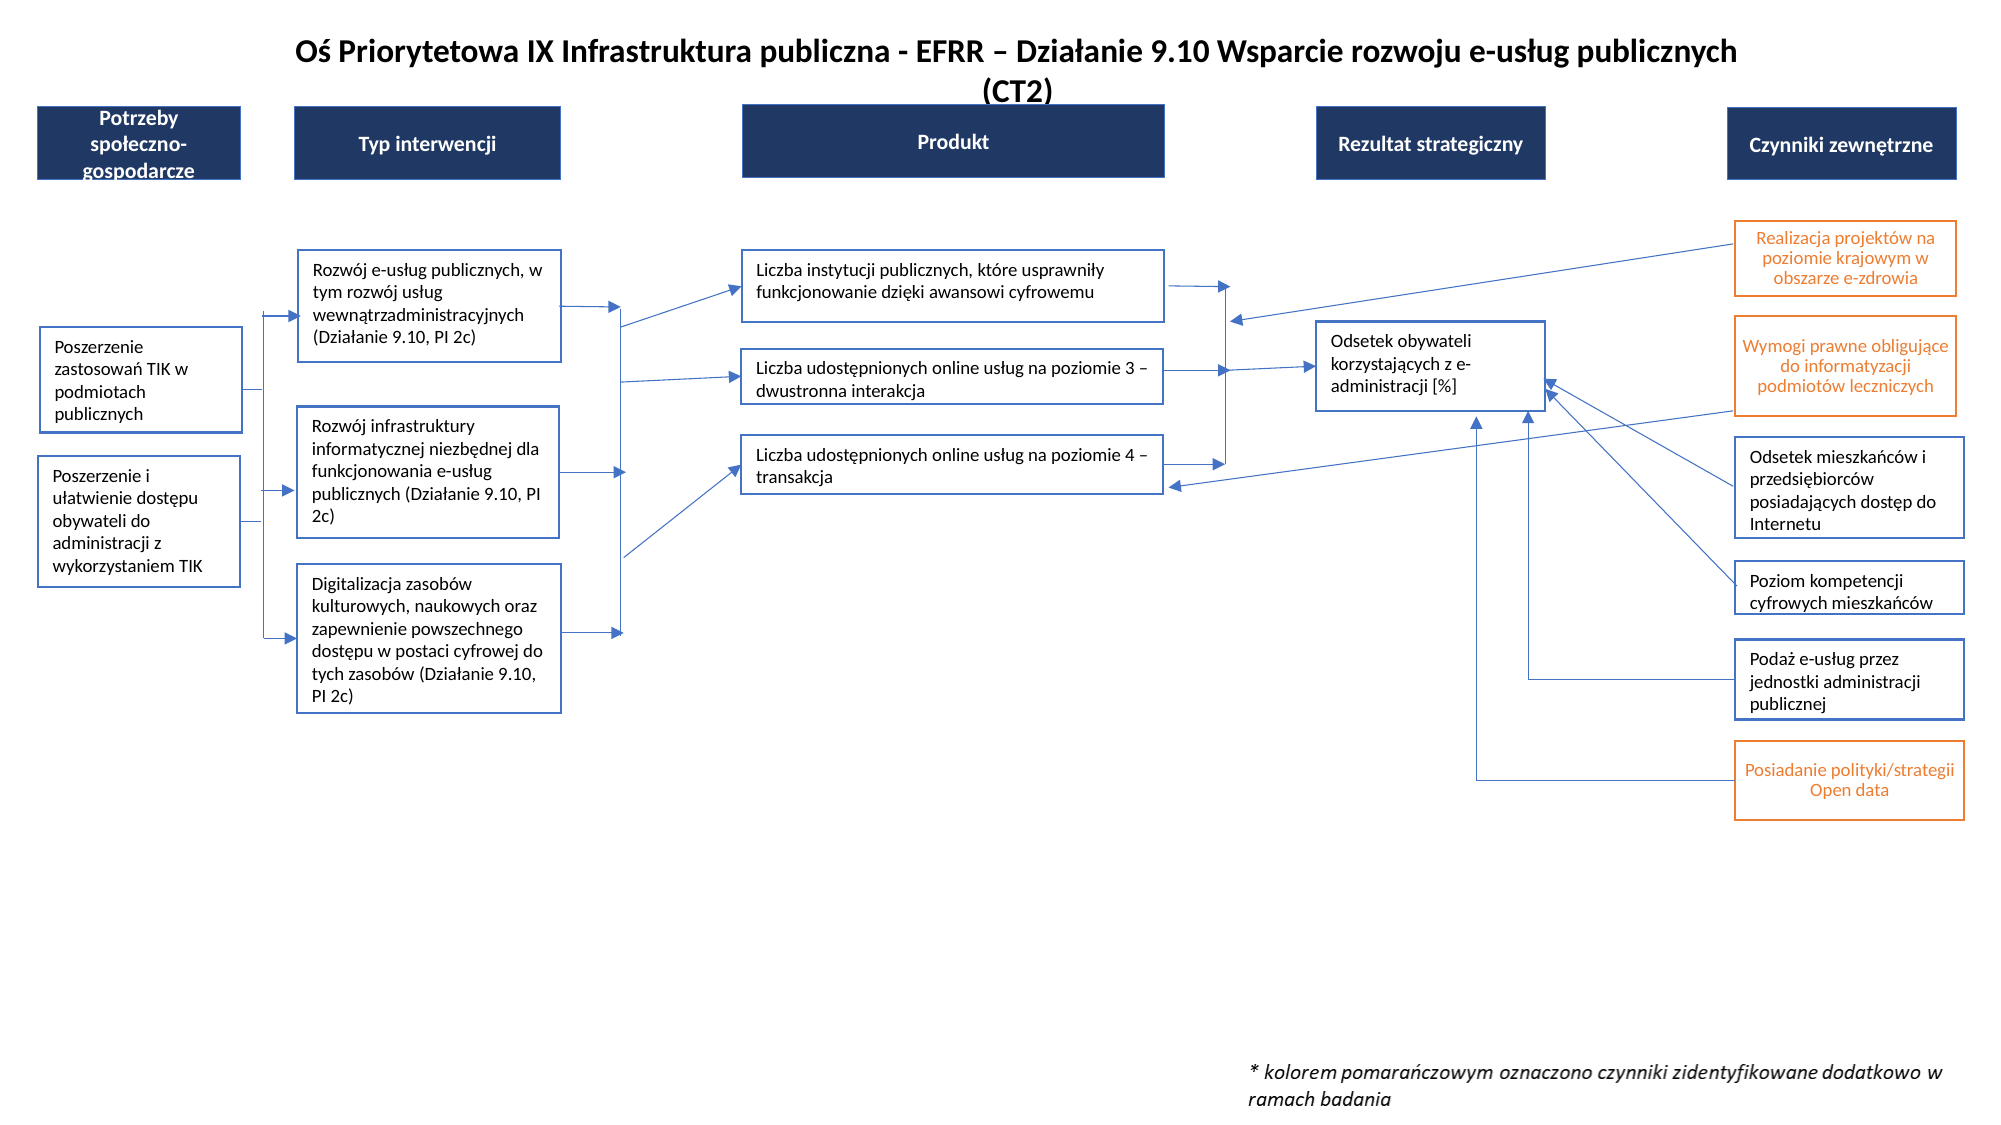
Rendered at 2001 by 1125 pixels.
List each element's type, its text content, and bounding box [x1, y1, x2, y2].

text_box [620, 286, 742, 327]
text_box Digitalizacja zasobów kulturowych, naukowych oraz zapewnienie powszechnego dostępu w postaci cyfrowej do tych zasobów (Działanie 9.10, PI 2c) [296, 563, 562, 714]
text_box Podaż e-usług przez jednostki administracji publicznej [1734, 638, 1965, 721]
text_box Rozwój infrastruktury informatycznej niezbędnej dla funkcjonowania e-usług publicznych (Działanie 9.10, PI 2c) [296, 405, 560, 539]
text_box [620, 376, 742, 383]
text_box Potrzeby społeczno-gospodarcze [37, 106, 241, 180]
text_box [623, 464, 742, 558]
text_box Typ interwencji [294, 117, 561, 180]
text_box Oś Priorytetowa IX Infrastruktura publiczna - EFRR – Działanie 9.10 Wsparcie rozwoju e-usług publicznych (CT2) [259, 21, 1777, 117]
text_box Odsetek obywateli korzystających z e-administracji [%] [1315, 322, 1546, 410]
picture [1233, 1050, 2000, 1125]
text_box Wymogi prawne obligujące do informatyzacji podmiotów leczniczych [1734, 315, 1957, 417]
text_box Liczba instytucji publicznych, które usprawniły funkcjonowanie dzięki awansowi cyfrowemu [741, 249, 1165, 323]
text_box Realizacja projektów na poziomie krajowym w obszarze e-zdrowia [1734, 220, 1957, 297]
text_box Produkt [742, 104, 1165, 178]
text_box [1529, 410, 1734, 488]
text_box Rozwój e-usług publicznych, w tym rozwój usług wewnątrzadministracyjnych (Działanie 9.10, PI 2c) [297, 249, 562, 363]
text_box Poszerzenie i ułatwienie dostępu obywateli do administracji z wykorzystaniem TIK [37, 455, 241, 588]
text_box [1168, 410, 1528, 488]
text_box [1543, 378, 1734, 487]
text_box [1229, 243, 1734, 322]
text_box Rezultat strategiczny [1316, 117, 1546, 180]
text_box Posiadanie polityki/strategii Open data [1734, 740, 1965, 821]
text_box Czynniki zewnętrzne [1727, 107, 1957, 180]
text_box Liczba udostępnionych online usług na poziomie 3 – dwustronna interakcja [740, 348, 1164, 405]
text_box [1545, 388, 1738, 587]
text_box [1226, 366, 1316, 371]
text_box Odsetek mieszkańców i przedsiębiorców posiadających dostęp do Internetu [1738, 436, 1965, 539]
text_box Poziom kompetencji cyfrowych mieszkańców [1734, 560, 1965, 615]
text_box Poszerzenie zastosowań TIK w podmiotach publicznych [39, 326, 243, 434]
text_box Liczba udostępnionych online usług na poziomie 4 – transakcja [740, 434, 1164, 495]
